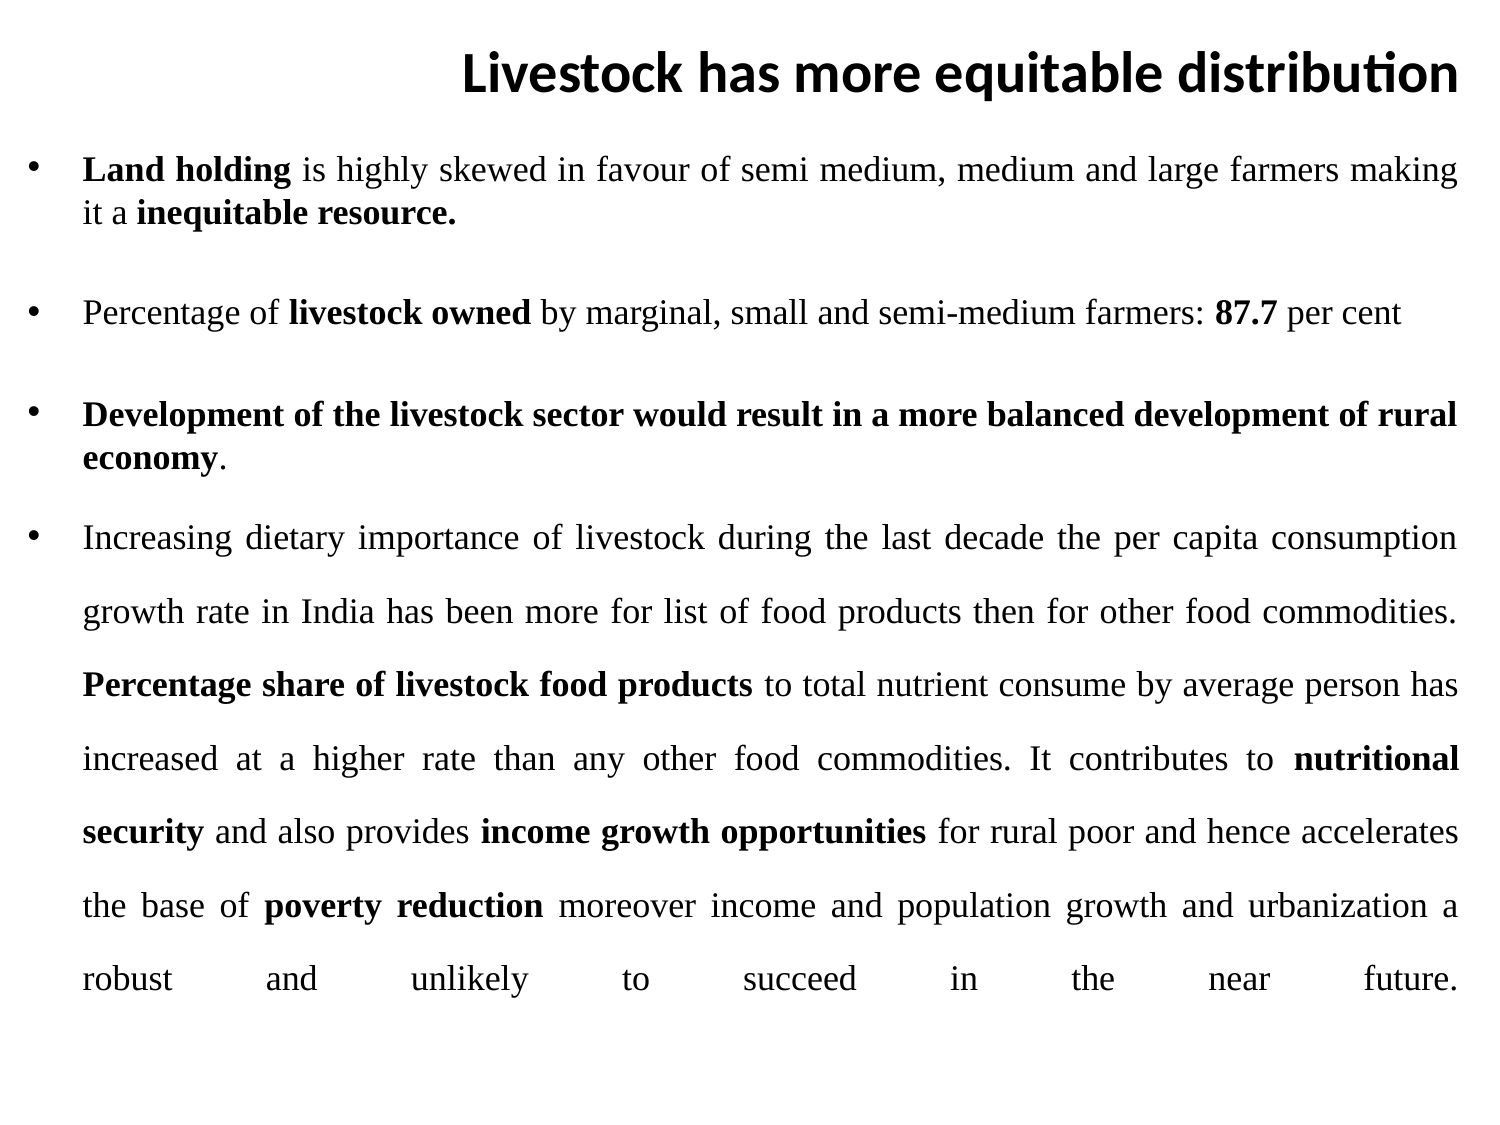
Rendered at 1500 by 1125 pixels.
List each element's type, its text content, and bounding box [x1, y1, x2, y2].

list Land holding is highly skewed in favour of semi medium, medium and large farmers making it a inequitable resource. Percentage of livestock owned by marginal, small and semi-medium farmers: 87.7 per cent Development of the livestock sector would result in a more balanced development of rural economy. Increasing dietary importance of livestock during the last decade the per capita consumption growth rate in India has been more for list of food products then for other food commodities. Percentage share of livestock food products to total nutrient consume by average person has increased at a higher rate than any other food commodities. It contributes to nutritional security and also provides income growth opportunities for rural poor and hence accelerates the base of poverty reduction moreover income and population growth and urbanization a robust and unlikely to succeed in the near future. [12, 137, 1475, 1100]
title Livestock has more equitable distribution [125, 12, 1475, 125]
